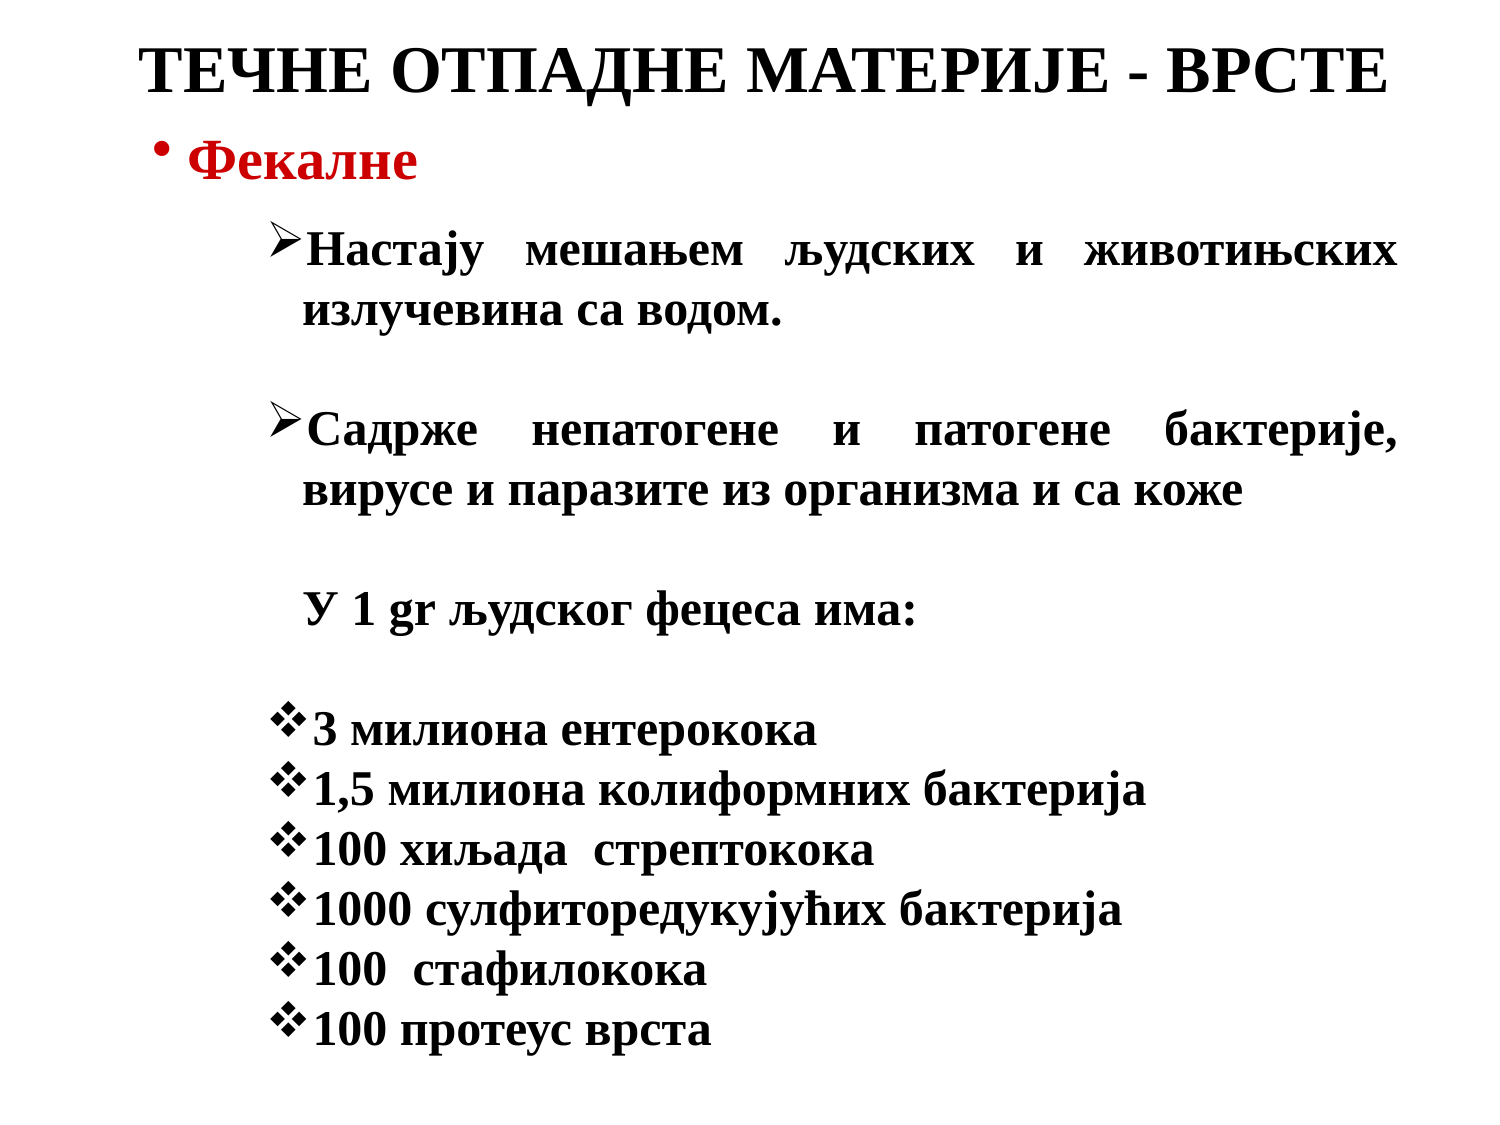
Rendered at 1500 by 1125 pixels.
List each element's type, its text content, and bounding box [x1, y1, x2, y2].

text_box ТЕЧНЕ ОТПАДНЕ МАТЕРИЈЕ - ВРСТЕ [123, 18, 1437, 114]
text_box Фекалне Настају мешањем људских и животињских излучевина са водом. Садрже непатогене и патогене бактерије, вирусе и паразите из организма и са коже У 1 gr људског фецеса има: 3 милиона ентерокока 1,5 милиона колиформних бактерија 100 хиљада стрептокока 1000 сулфиторедукујућих бактерија 100 стафилокока 100 протеус врста [137, 113, 1413, 1064]
